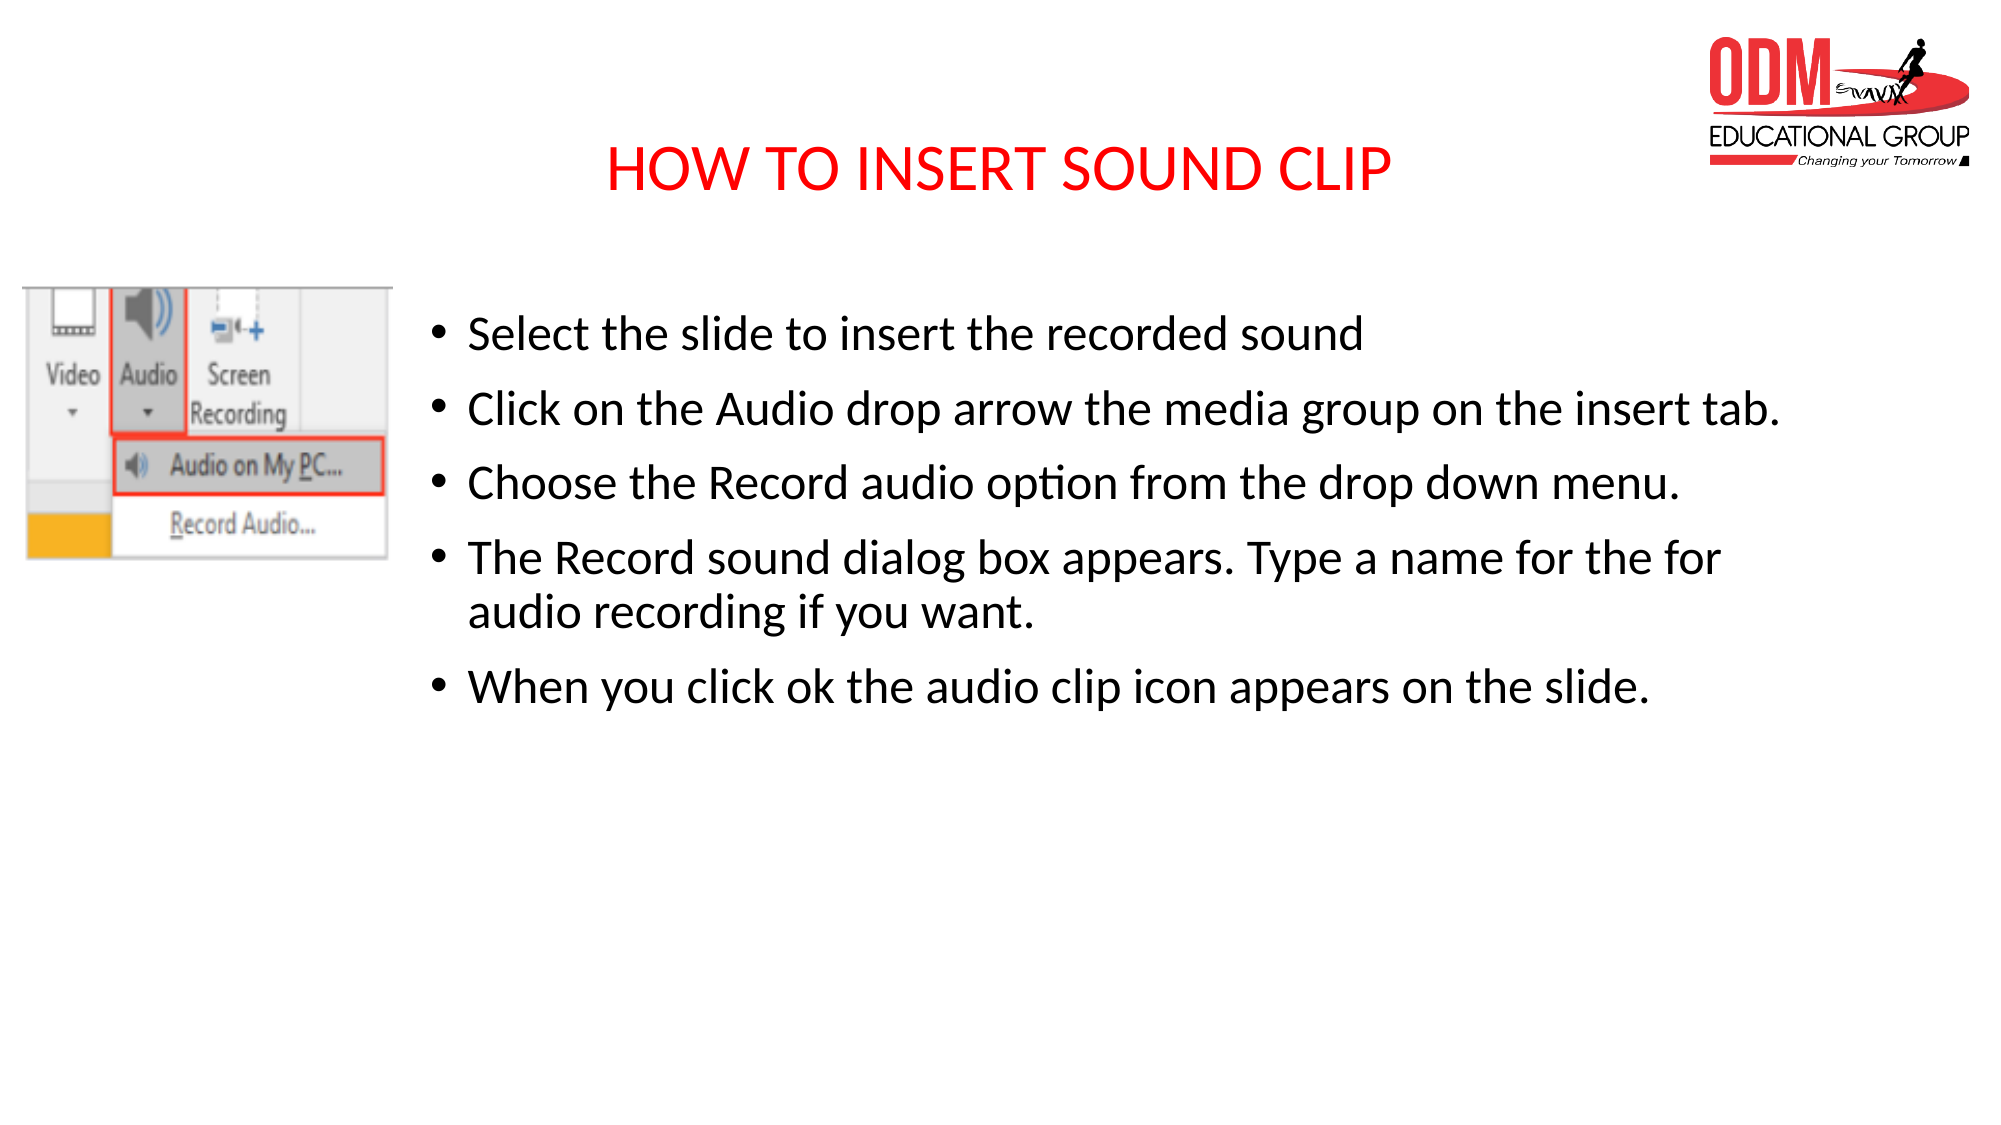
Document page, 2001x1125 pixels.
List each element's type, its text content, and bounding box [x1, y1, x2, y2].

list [22, 277, 393, 563]
text_box [1710, 37, 1970, 167]
title HOW TO INSERT SOUND CLIP [137, 59, 1863, 278]
list Select the slide to insert the recorded sound Click on the Audio drop arrow the media group on the insert tab. Choose the Record audio option from the drop down menu. The Record sound dialog box appears. Type a name for the for audio recording if you want. When you click ok the audio clip icon appears on the slide. [415, 299, 1863, 1014]
